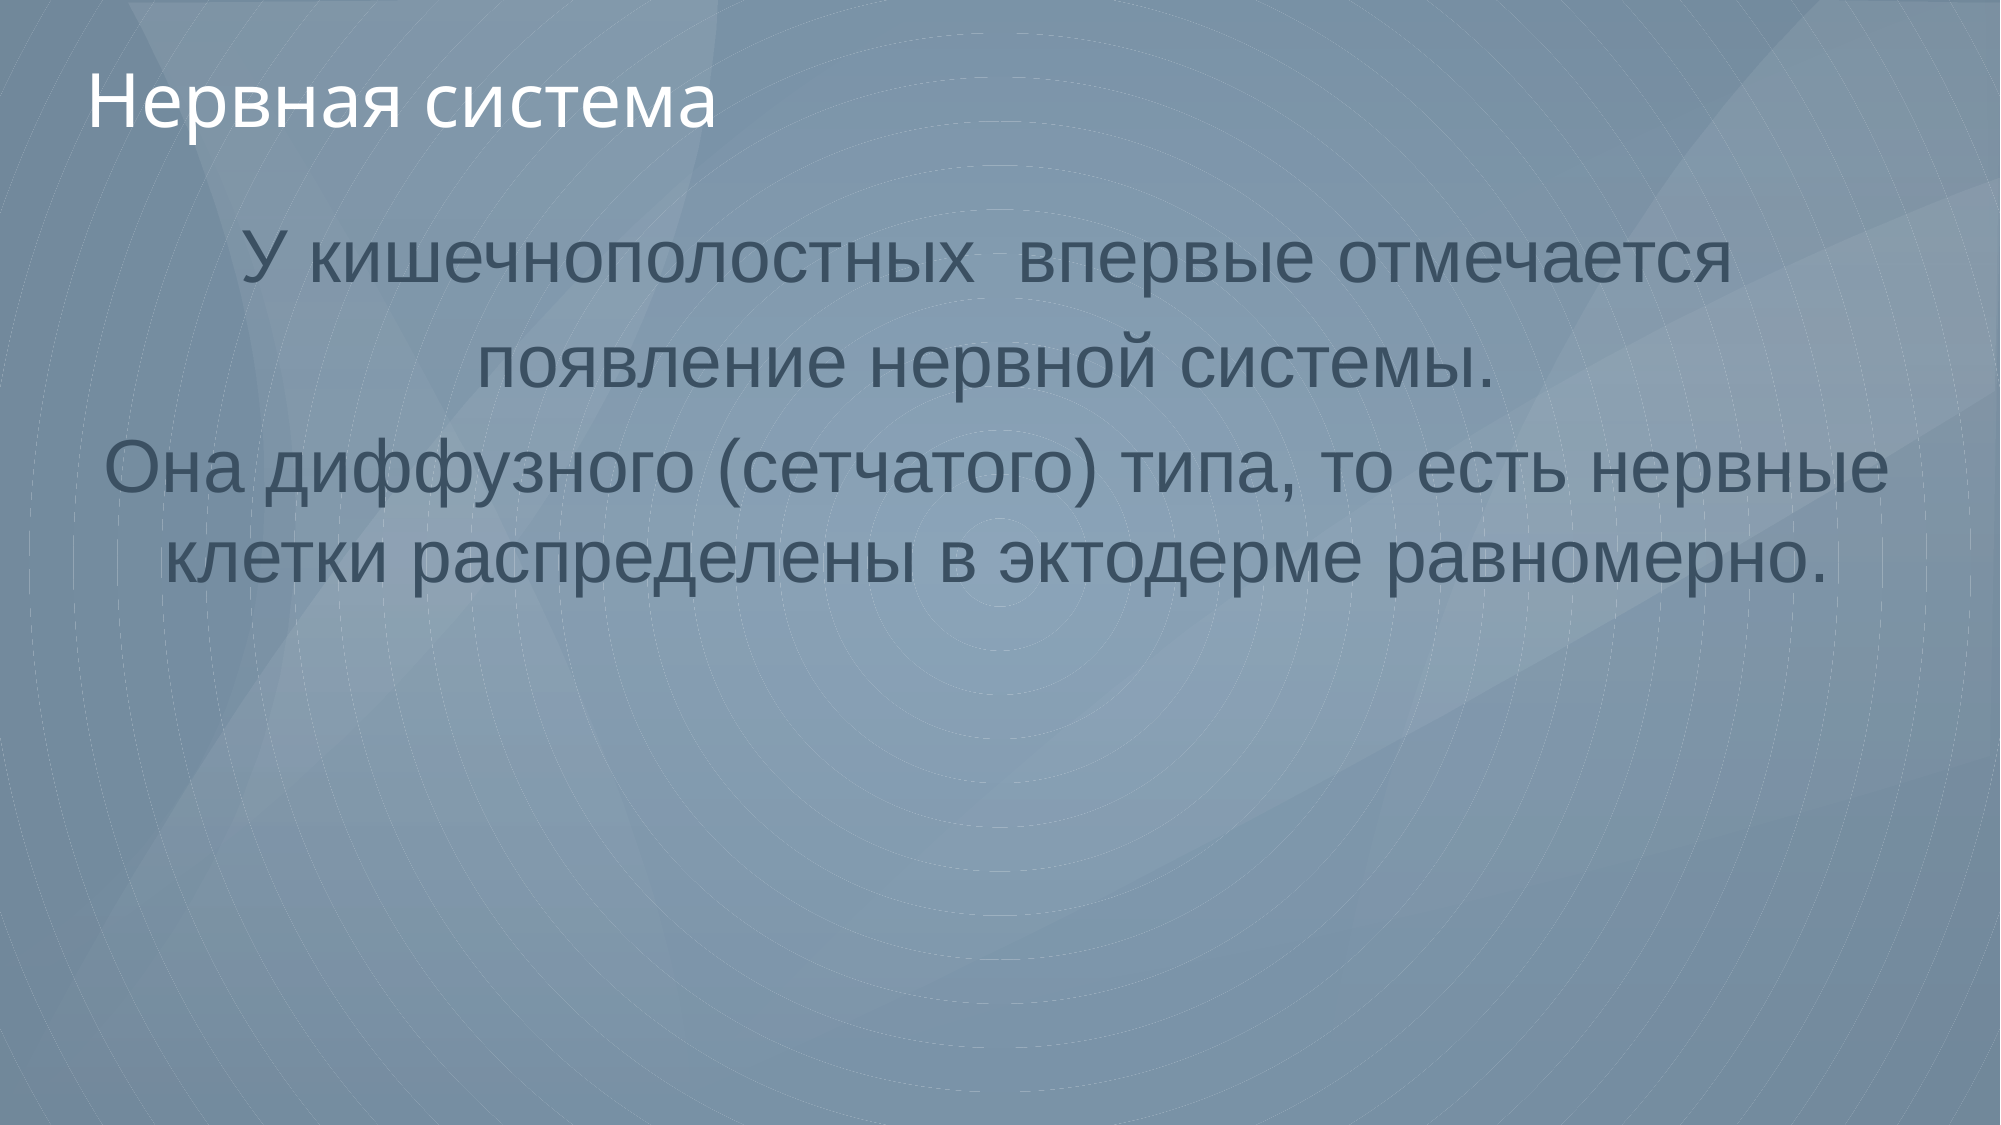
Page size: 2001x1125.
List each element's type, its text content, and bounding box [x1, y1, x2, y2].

title Нервная система [70, 20, 1925, 175]
list У кишечнополостных впервые отмечается появление нервной системы. Она диффузного (сетчатого) типа, то есть нервные клетки распределены в эктодерме равномерно. [70, 200, 1925, 1029]
